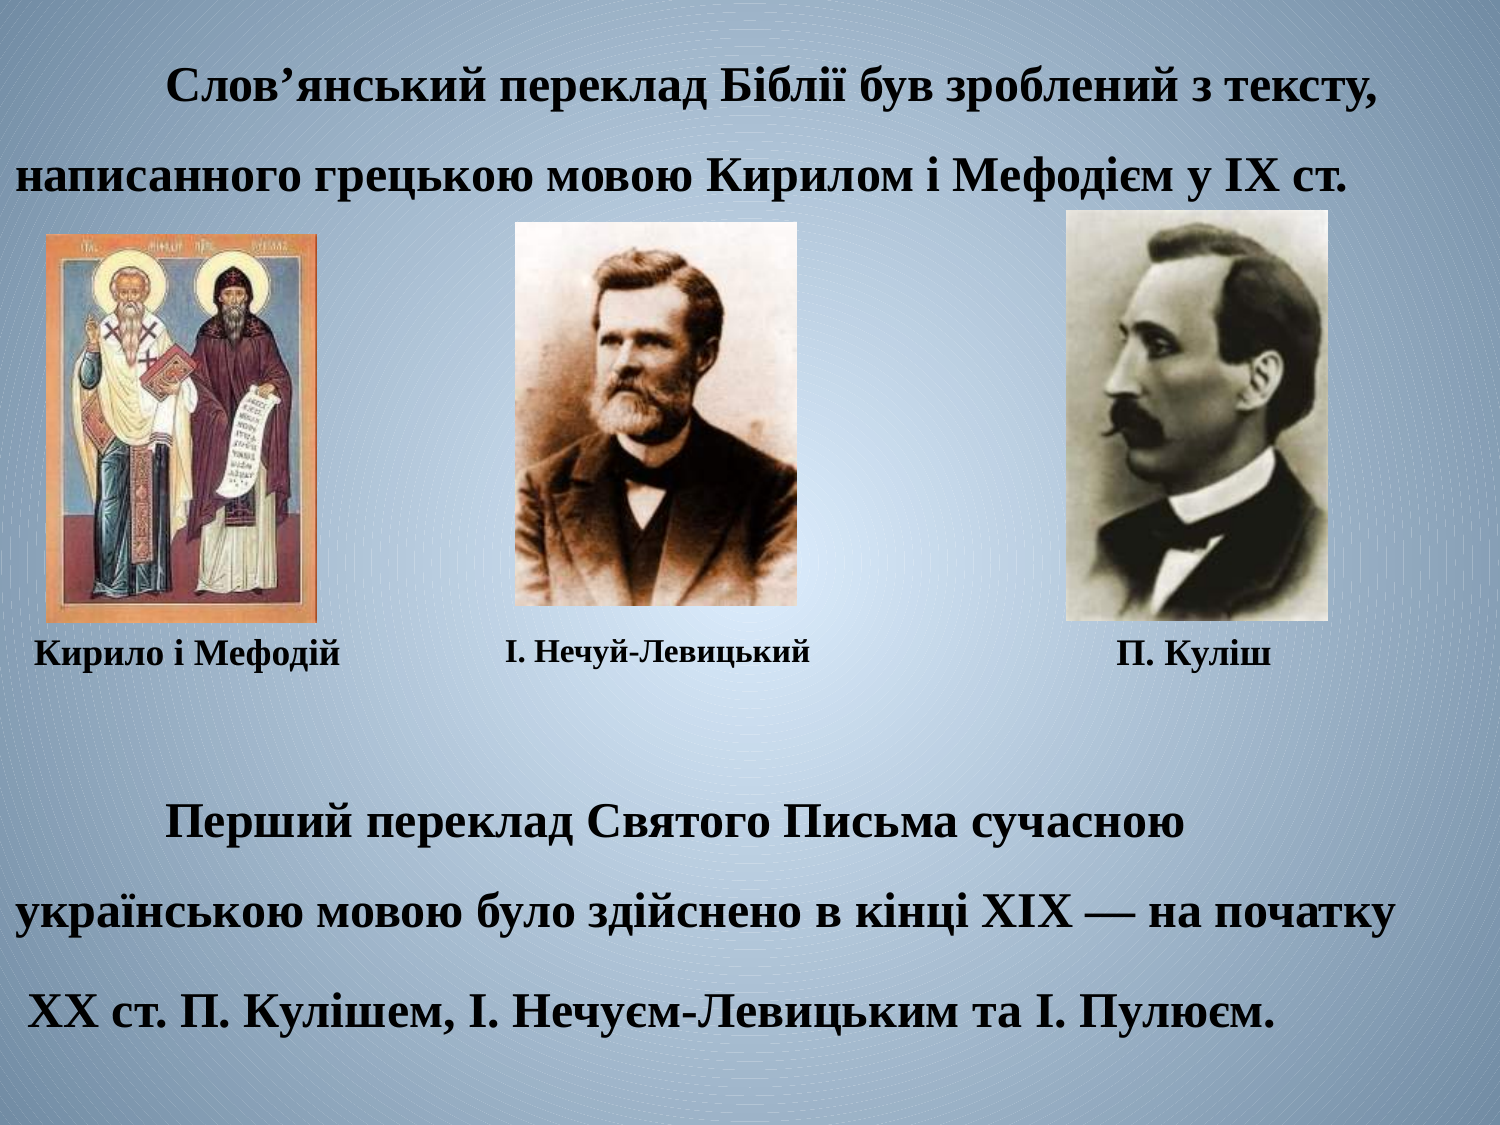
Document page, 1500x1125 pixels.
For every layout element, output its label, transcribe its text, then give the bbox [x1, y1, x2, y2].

picture [46, 234, 317, 623]
picture [515, 222, 798, 606]
picture [1066, 210, 1329, 622]
text_box І. Нечуй-Левицький [490, 621, 854, 677]
subtitle Перший переклад Святого Письма сучасною українською мовою було здійснено в кінці ХІХ — на початку ХХ ст. П. Кулішем, І. Нечуєм-Левицьким та І. Пулюєм. [0, 750, 1500, 1125]
text_box П. Куліш [1101, 630, 1325, 681]
text_box Кирило і Мефодій [0, 621, 364, 681]
title Слов’янський переклад Біблії був зроблений з тексту, написанного грецькою мовою Кирилом і Мефодієм у IX ст. [0, 0, 1500, 223]
